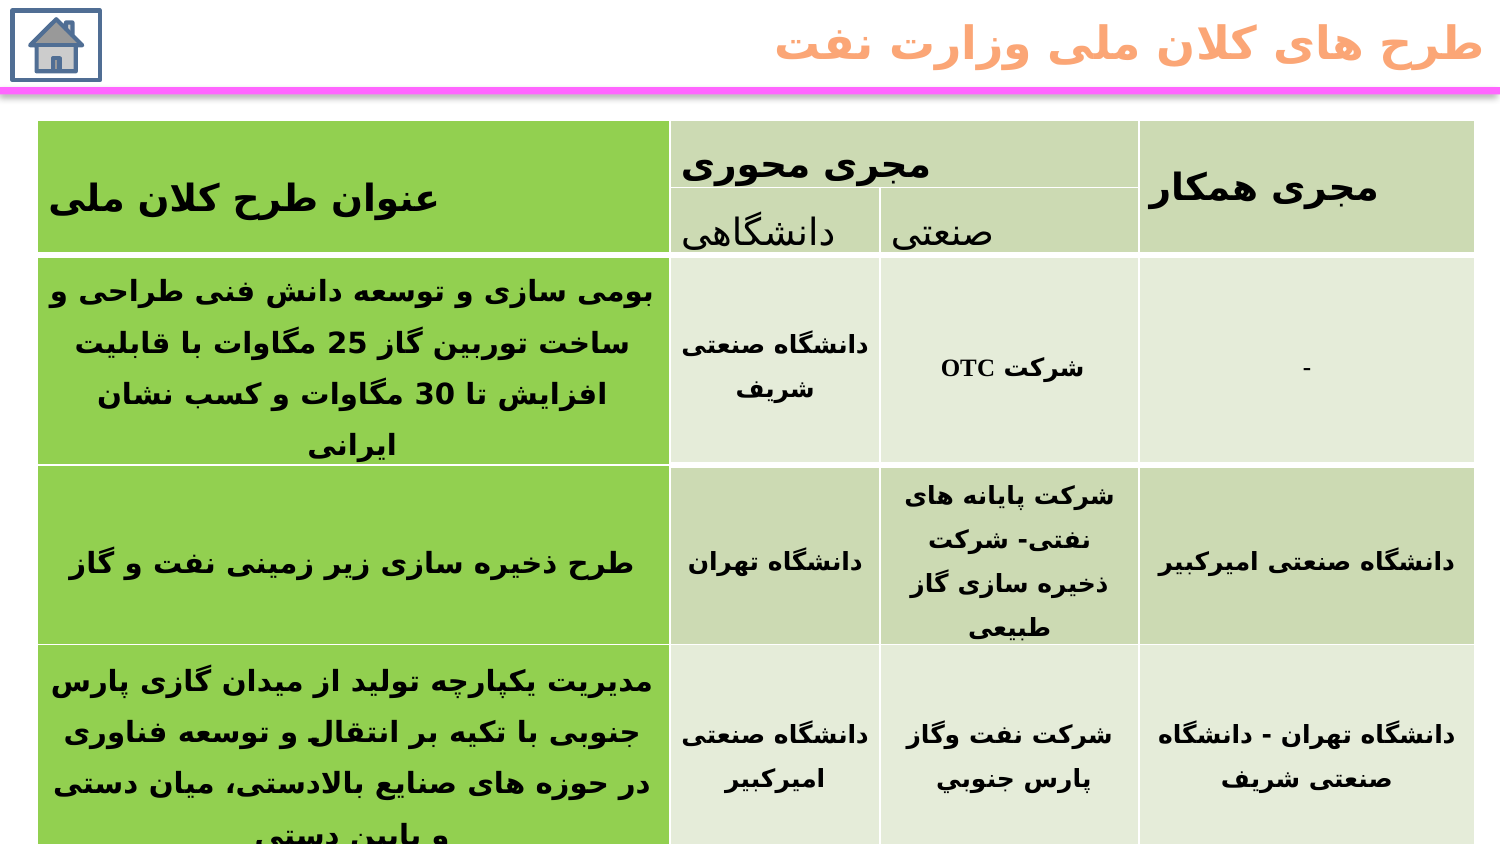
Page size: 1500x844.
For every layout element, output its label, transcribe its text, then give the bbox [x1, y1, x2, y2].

table_cell شرکت پایانه های نفتی- شرکت ذخیره سازی گاز طبیعی [881, 468, 1138, 644]
table_cell طرح ذخیره سازی زیر زمینی نفت و گاز [38, 466, 669, 644]
table_cell دانشگاه صنعتی امیرکبیر [1140, 468, 1474, 644]
table_cell - [1140, 258, 1474, 462]
text_box طرح های کلان ملی وزارت نفت [374, 6, 1500, 77]
table_cell دانشگاه تهران - دانشگاه صنعتی شریف [1140, 645, 1474, 844]
table_cell شركت نفت وگاز پارس جنوبي [881, 645, 1138, 844]
table_cell مدیریت یکپارچه تولید از میدان گازی پارس جنوبی با تکیه بر انتقال و توسعه فناوری در حوزه های صنایع بالادستی، میان دستی و پایین دستی [38, 645, 669, 844]
table_cell دانشگاه تهران [671, 468, 879, 644]
table_cell دانشگاه صنعتی امیرکبیر [671, 645, 879, 844]
table_cell دانشگاه صنعتی شریف [671, 258, 879, 462]
text_box [0, 87, 1500, 95]
table_cell بومی سازی و توسعه دانش فنی طراحی و ساخت توربین گاز 25 مگاوات با قابلیت افزایش تا 30 مگاوات و کسب نشان ایرانی [38, 258, 669, 464]
table_cell صنعتی [881, 188, 1138, 252]
table_cell شرکت OTC [881, 258, 1138, 462]
table_header مجری همکار [1140, 121, 1474, 252]
table_cell دانشگاهی [671, 188, 879, 252]
table_header مجری محوری [671, 121, 1138, 187]
text_box [10, 8, 102, 82]
table_header عنوان طرح کلان ملی [38, 121, 669, 252]
